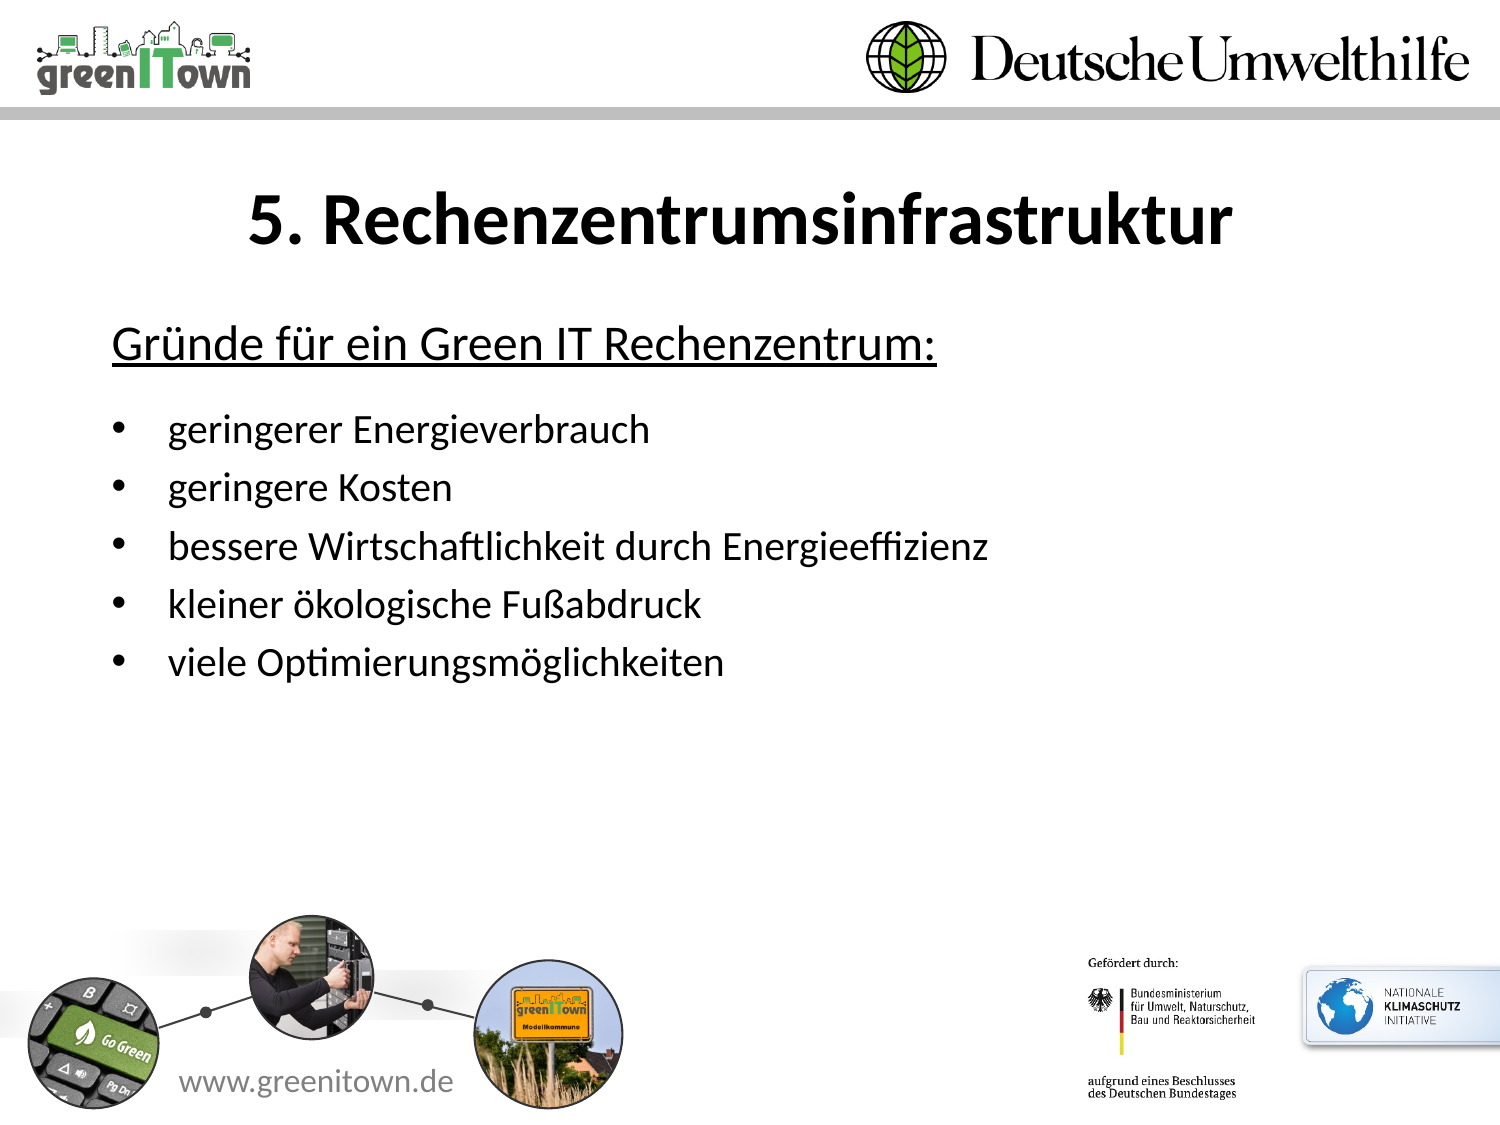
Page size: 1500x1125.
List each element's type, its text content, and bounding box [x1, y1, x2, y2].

picture [30, 980, 157, 1107]
picture [252, 918, 372, 1038]
picture [1033, 936, 1500, 1119]
picture [37, 21, 250, 95]
picture [476, 962, 621, 1107]
picture [866, 21, 1469, 93]
list Gründe für ein Green IT Rechenzentrum: geringerer Energieverbrauch geringere Kosten bessere Wirtschaftlichkeit durch Energieeffizienz kleiner ökologische Fußabdruck viele Optimierungsmöglichkeiten [96, 302, 1447, 906]
title 5. Rechenzentrumsinfrastruktur [75, 162, 1425, 350]
